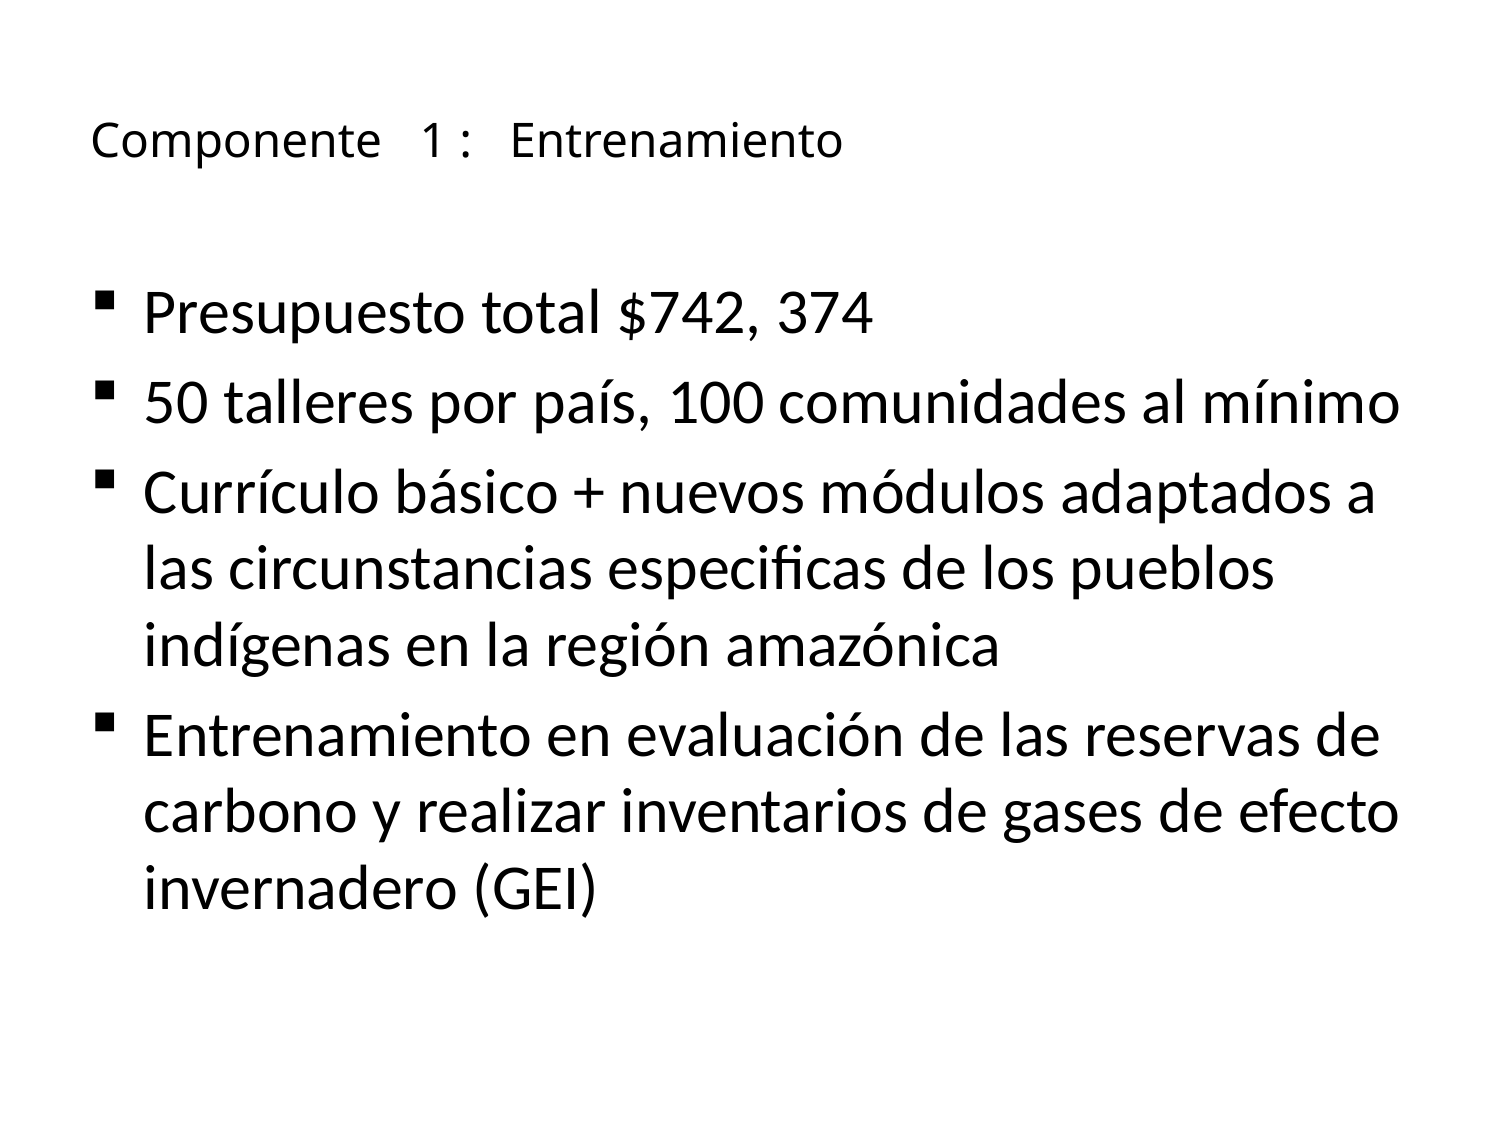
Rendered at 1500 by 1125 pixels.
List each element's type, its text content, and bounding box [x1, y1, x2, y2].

title Componente 1 : Entrenamiento [75, 45, 1425, 233]
list Presupuesto total $742, 374 50 talleres por país, 100 comunidades al mínimo Currículo básico + nuevos módulos adaptados a las circunstancias especificas de los pueblos indígenas en la región amazónica Entrenamiento en evaluación de las reservas de carbono y realizar inventarios de gases de efecto invernadero (GEI) [75, 262, 1425, 1005]
